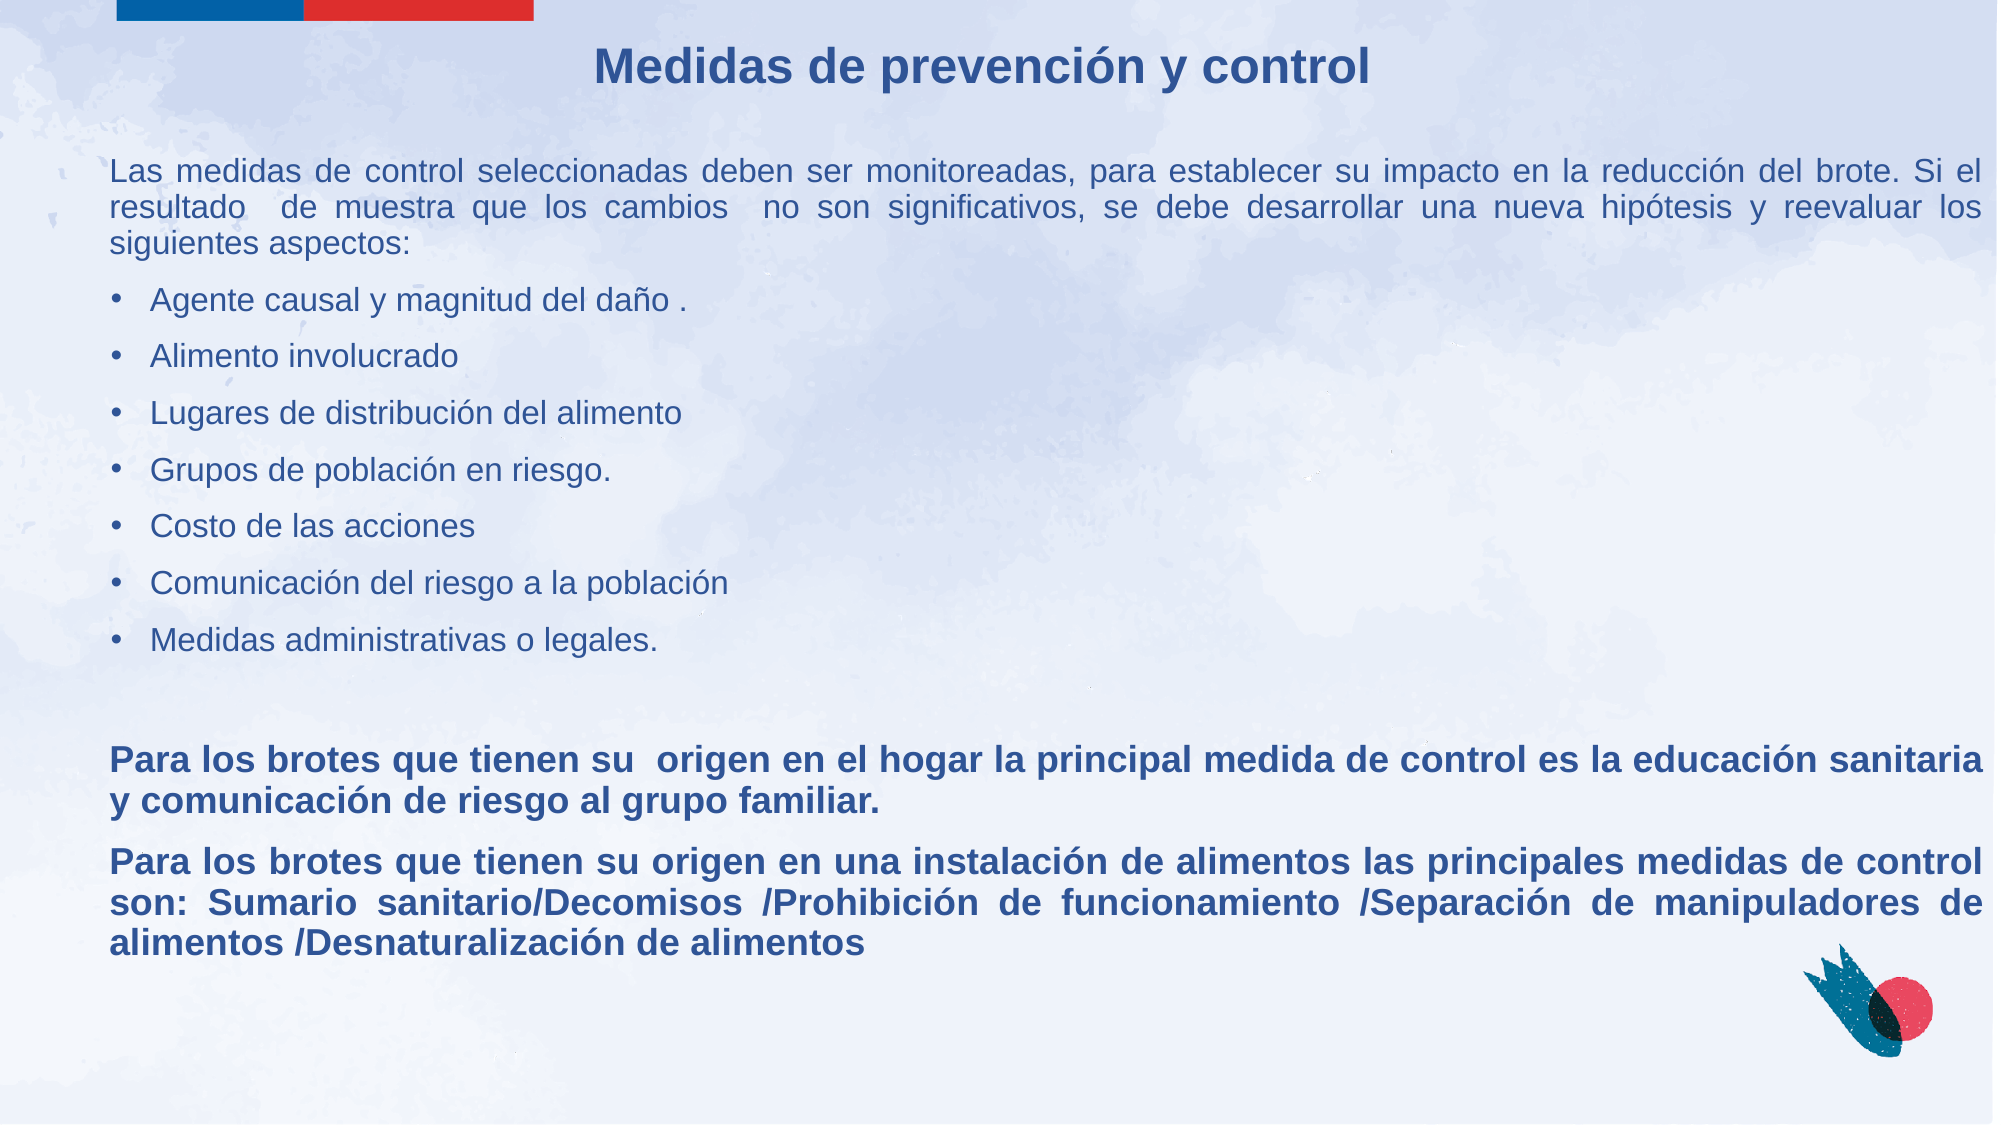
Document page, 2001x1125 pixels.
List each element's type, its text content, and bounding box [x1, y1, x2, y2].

title Medidas de prevención y control [94, 32, 1872, 118]
picture [0, 0, 2001, 1125]
list Las medidas de control seleccionadas deben ser monitoreadas, para establecer su impacto en la reducción del brote. Si el resultado de muestra que los cambios no son significativos, se debe desarrollar una nueva hipótesis y reevaluar los siguientes aspectos: Agente causal y magnitud del daño . Alimento involucrado Lugares de distribución del alimento Grupos de población en riesgo. Costo de las acciones Comunicación del riesgo a la población Medidas administrativas o legales. Para los brotes que tienen su origen en el hogar la principal medida de control es la educación sanitaria y comunicación de riesgo al grupo familiar. Para los brotes que tienen su origen en una instalación de alimentos las principales medidas de control son: Sumario sanitario/Decomisos /Prohibición de funcionamiento /Separación de manipuladores de alimentos /Desnaturalización de alimentos [94, 146, 2000, 1093]
